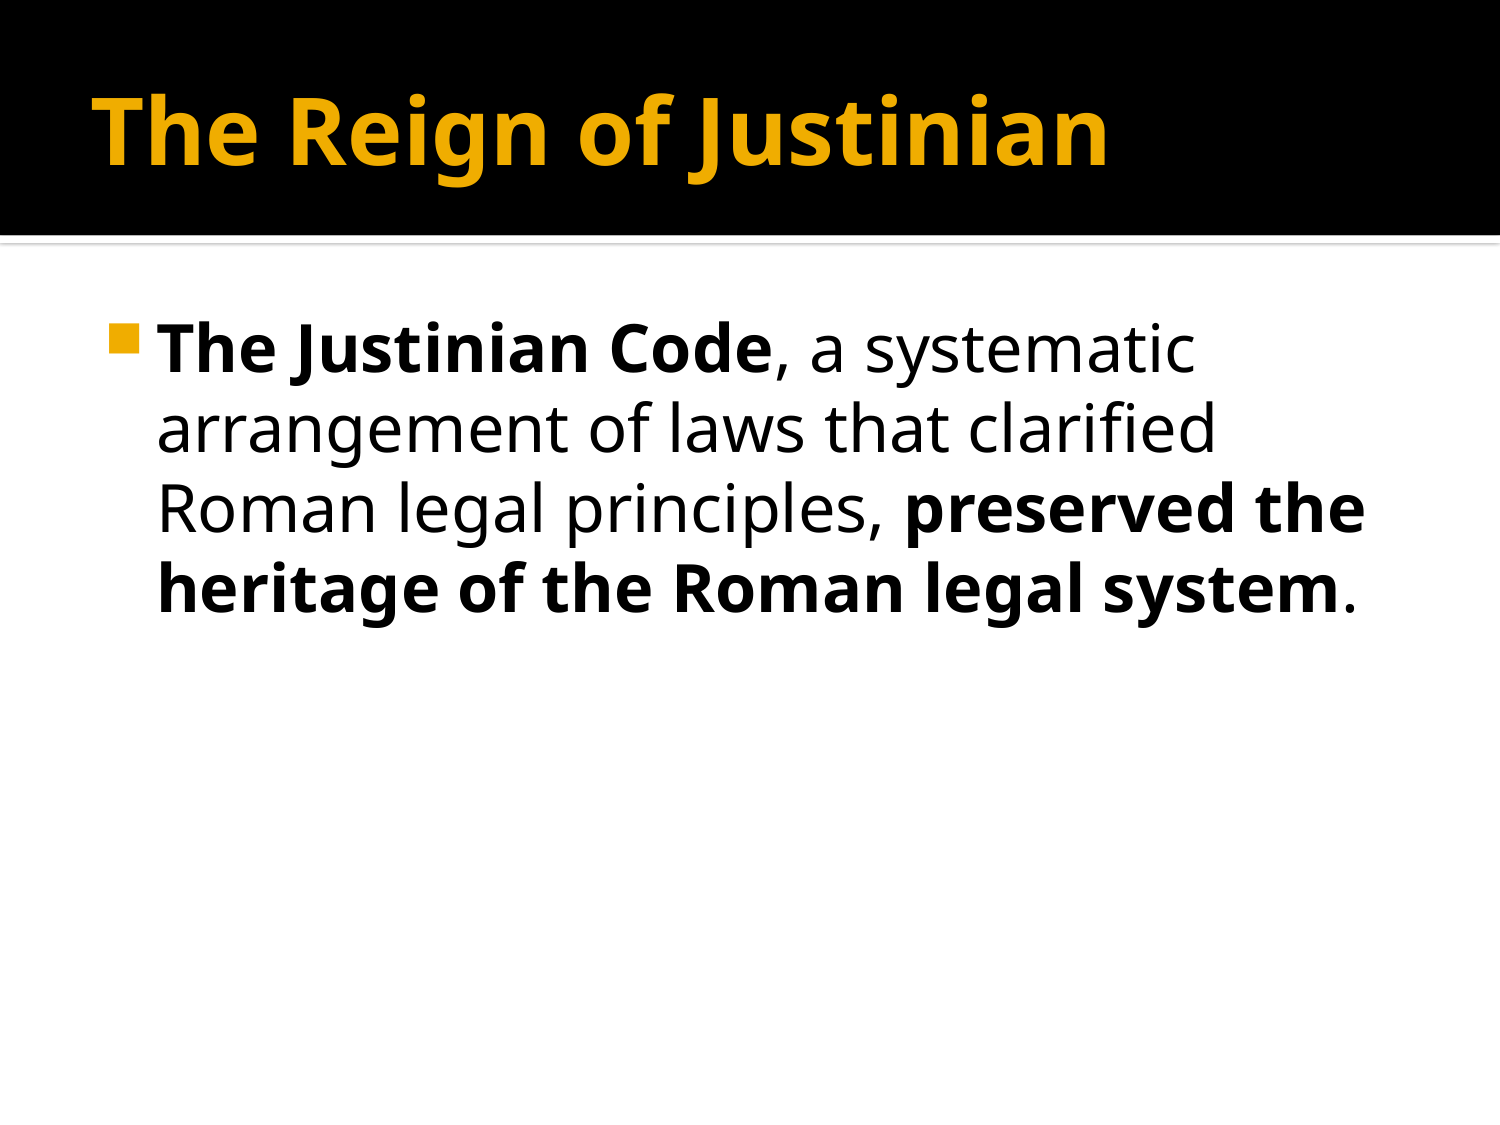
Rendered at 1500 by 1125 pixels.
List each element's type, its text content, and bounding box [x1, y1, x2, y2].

list The Justinian Code, a systematic arrangement of laws that clarified Roman legal principles, preserved the heritage of the Roman legal system. [75, 291, 1425, 1050]
title The Reign of Justinian [75, 25, 1425, 231]
